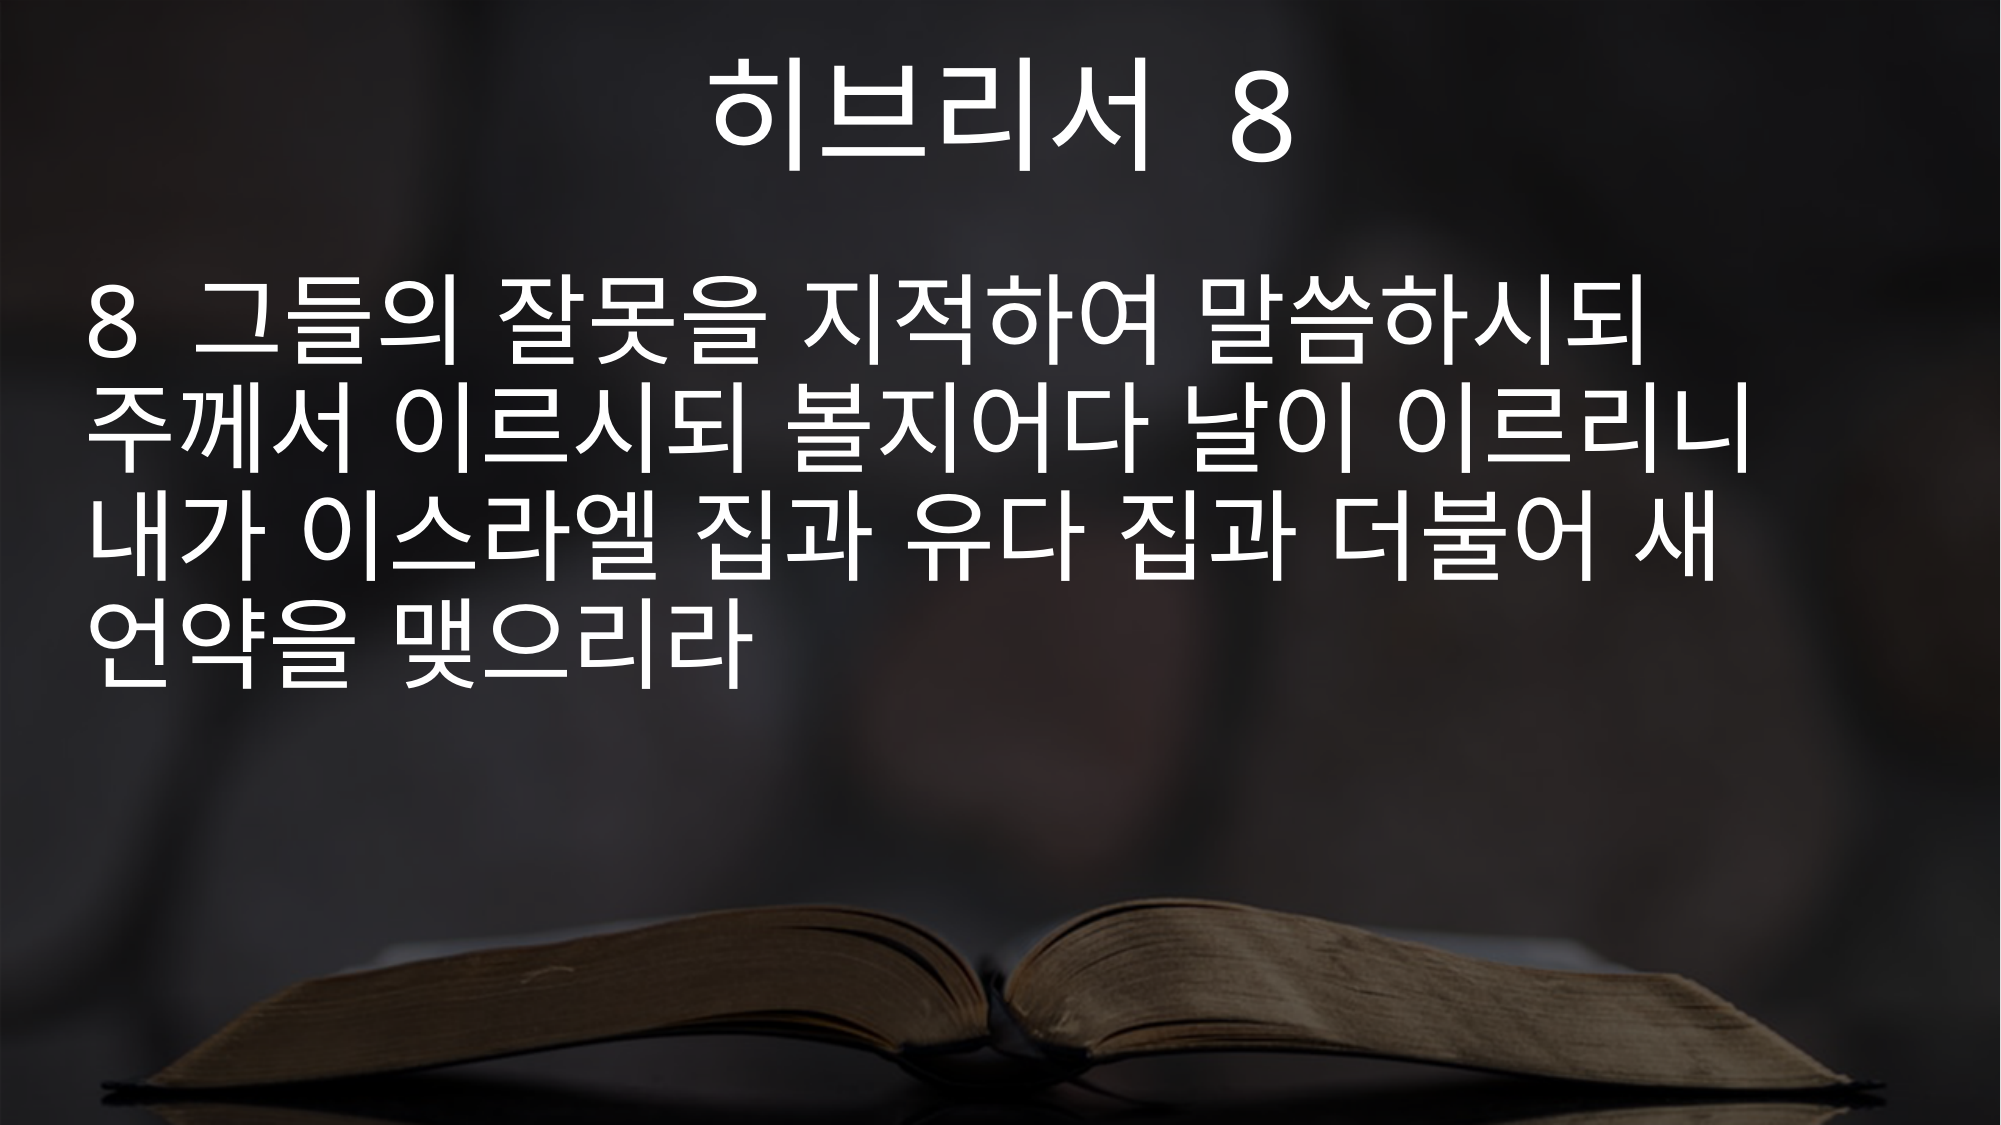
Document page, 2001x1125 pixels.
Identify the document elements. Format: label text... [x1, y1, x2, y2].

footer 히브리서 8 [0, 32, 2000, 192]
list 8 그들의 잘못을 지적하여 말씀하시되 주께서 이르시되 볼지어다 날이 이르리니 내가 이스라엘 집과 유다 집과 더불어 새 언약을 맺으리라 [69, 263, 1953, 423]
picture [0, 0, 2001, 1125]
